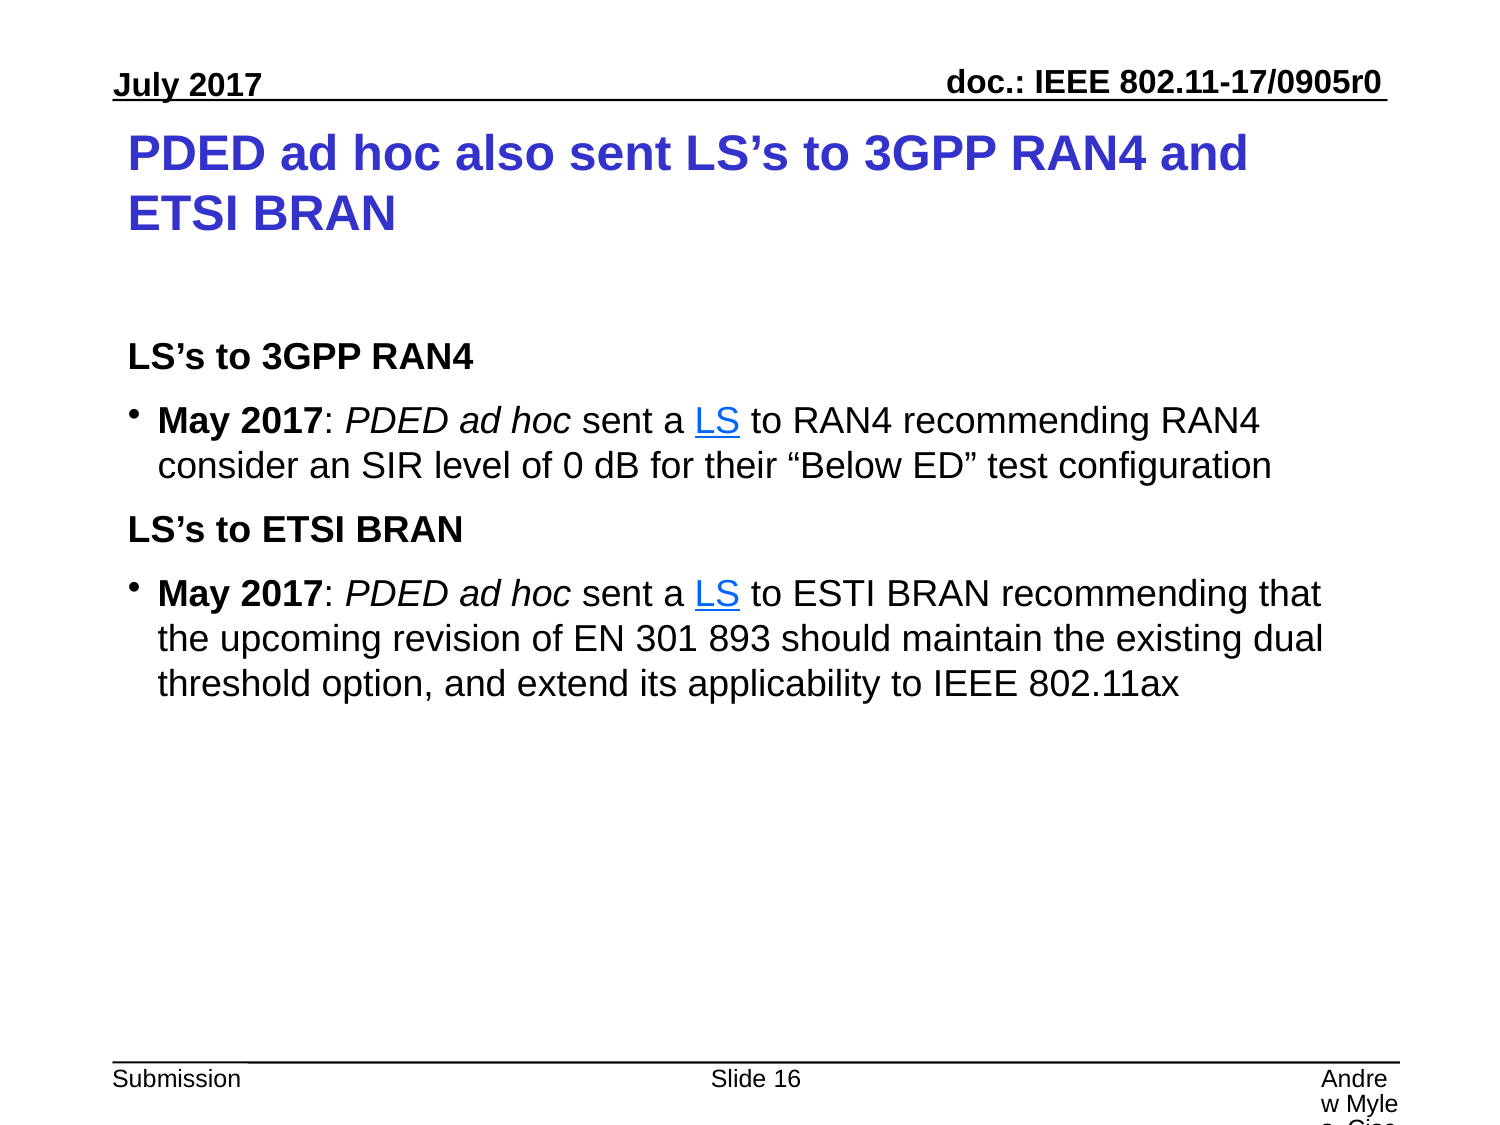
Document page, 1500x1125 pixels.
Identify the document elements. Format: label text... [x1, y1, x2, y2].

footer Andrew Myles, Cisco [1320, 1061, 1402, 1093]
slide_number Slide 16 [709, 1061, 803, 1093]
title PDED ad hoc also sent LS’s to 3GPP RAN4 and ETSI BRAN [112, 112, 1388, 288]
list LS’s to 3GPP RAN4 May 2017: PDED ad hoc sent a LS to RAN4 recommending RAN4 consider an SIR level of 0 dB for their “Below ED” test configuration LS’s to ETSI BRAN May 2017: PDED ad hoc sent a LS to ESTI BRAN recommending that the upcoming revision of EN 301 893 should maintain the existing dual threshold option, and extend its applicability to IEEE 802.11ax [112, 324, 1388, 1000]
